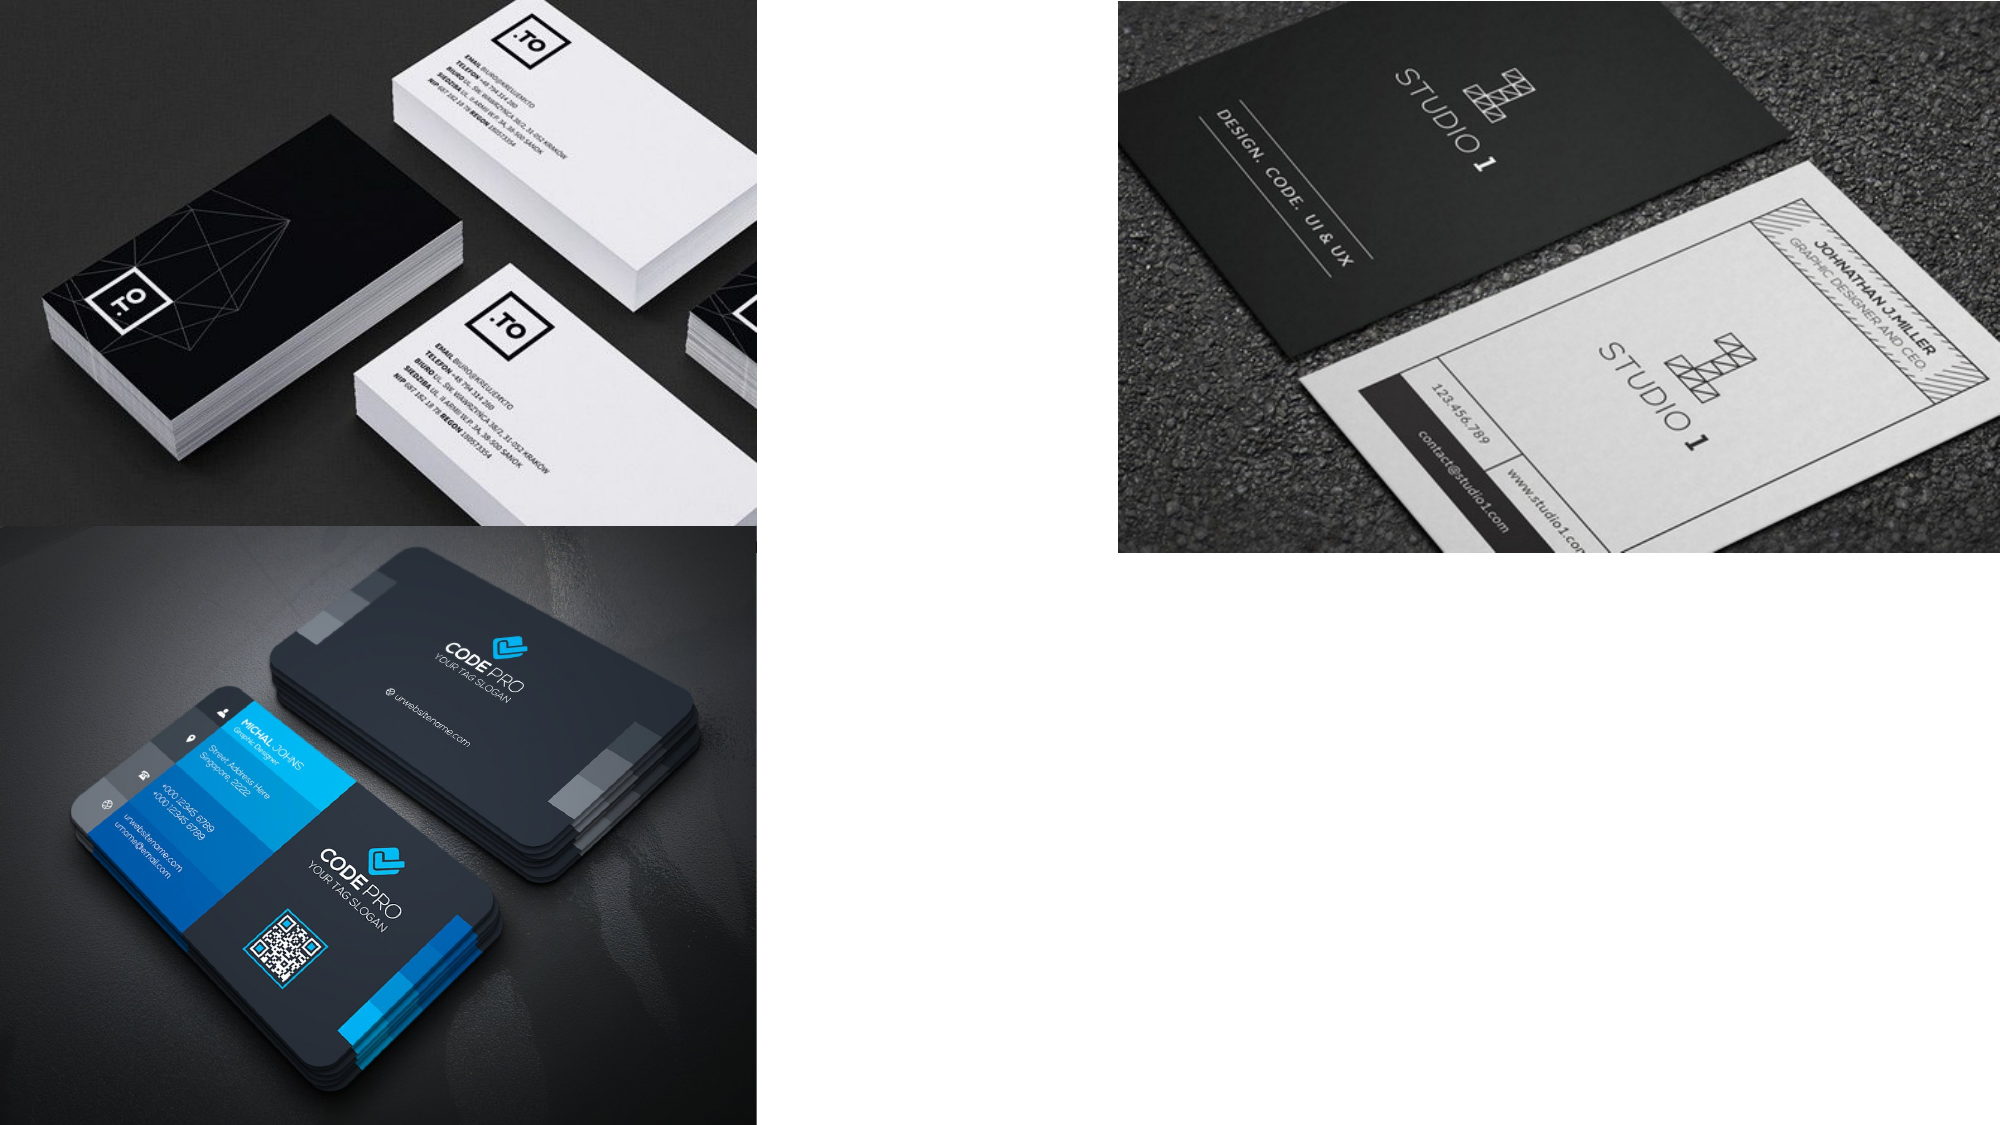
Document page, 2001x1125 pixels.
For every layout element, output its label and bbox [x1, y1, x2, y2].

picture [0, 0, 757, 1125]
picture [1118, 1, 2000, 553]
